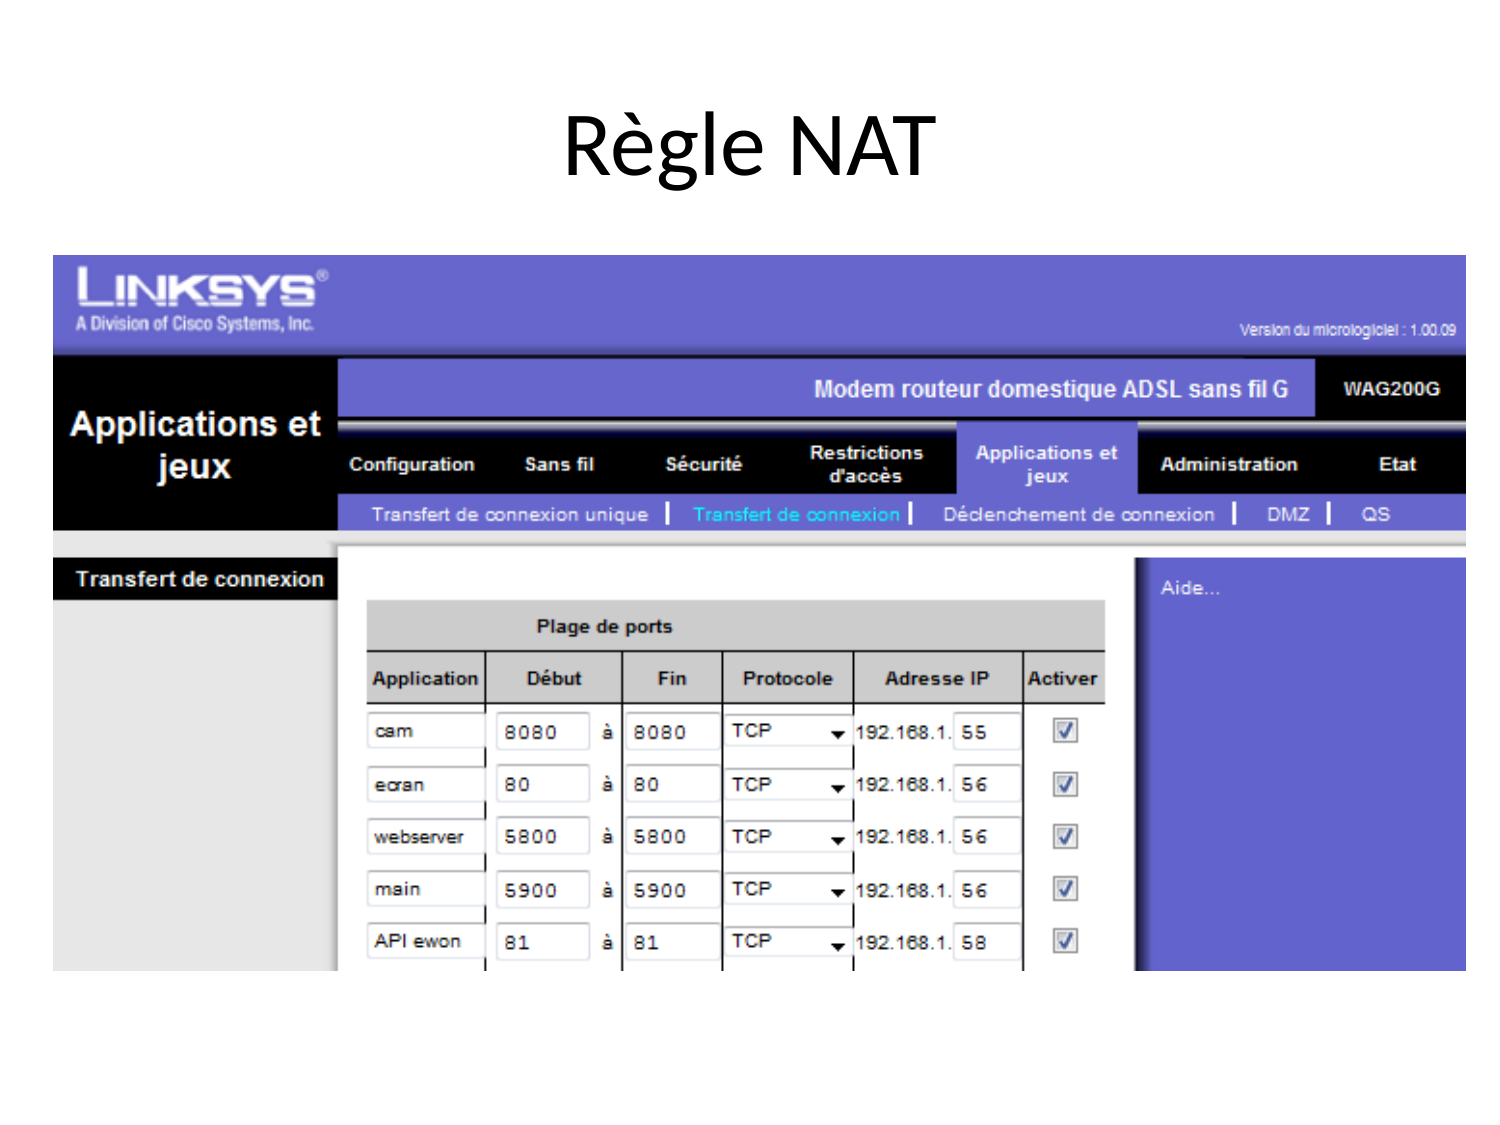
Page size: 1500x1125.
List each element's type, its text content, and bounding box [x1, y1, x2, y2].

title Règle NAT [75, 45, 1425, 233]
picture [52, 255, 1467, 971]
